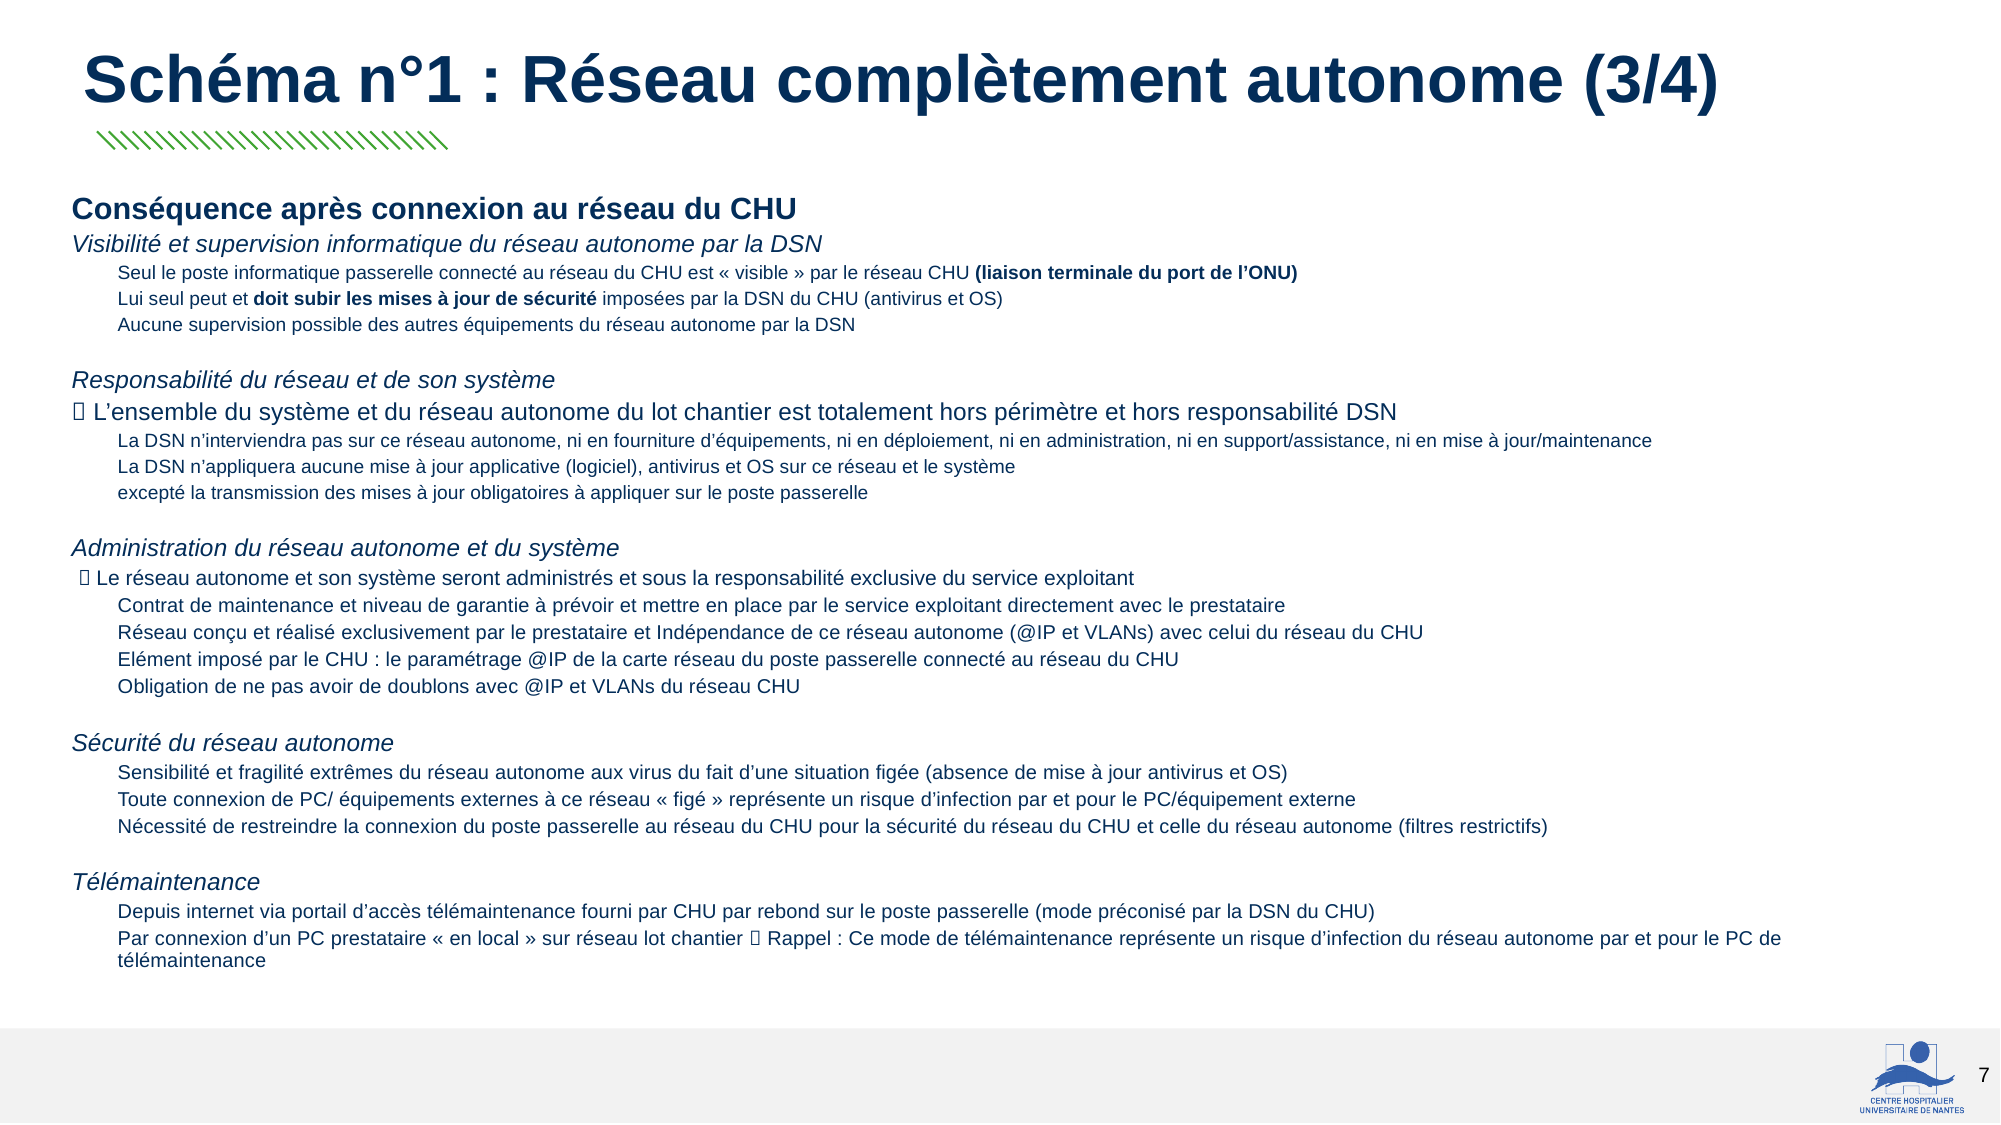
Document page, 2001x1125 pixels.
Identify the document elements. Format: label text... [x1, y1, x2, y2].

slide_number 7 [1554, 1044, 2000, 1105]
picture [1852, 1105, 1971, 1118]
list Conséquence après connexion au réseau du CHU Visibilité et supervision informatique du réseau autonome par la DSN Seul le poste informatique passerelle connecté au réseau du CHU est « visible » par le réseau CHU (liaison terminale du port de l’ONU) Lui seul peut et doit subir les mises à jour de sécurité imposées par la DSN du CHU (antivirus et OS) Aucune supervision possible des autres équipements du réseau autonome par la DSN Responsabilité du réseau et de son système  L’ensemble du système et du réseau autonome du lot chantier est totalement hors périmètre et hors responsabilité DSN La DSN n’interviendra pas sur ce réseau autonome, ni en fourniture d’équipements, ni en déploiement, ni en administration, ni en support/assistance, ni en mise à jour/maintenance La DSN n’appliquera aucune mise à jour applicative (logiciel), antivirus et OS sur ce réseau et le système excepté la transmission des mises à jour obligatoires à appliquer sur le poste passerelle Administration du réseau autonome et du système  Le réseau autonome et son système seront administrés et sous la responsabilité exclusive du service exploitant Contrat de maintenance et niveau de garantie à prévoir et mettre en place par le service exploitant directement avec le prestataire Réseau conçu et réalisé exclusivement par le prestataire et Indépendance de ce réseau autonome (@IP et VLANs) avec celui du réseau du CHU Elément imposé par le CHU : le paramétrage @IP de la carte réseau du poste passerelle connecté au réseau du CHU Obligation de ne pas avoir de doublons avec @IP et VLANs du réseau CHU Sécurité du réseau autonome Sensibilité et fragilité extrêmes du réseau autonome aux virus du fait d’une situation figée (absence de mise à jour antivirus et OS) Toute connexion de PC/ équipements externes à ce réseau « figé » représente un risque d’infection par et pour le PC/équipement externe Nécessité de restreindre la connexion du poste passerelle au réseau du CHU pour la sécurité du réseau du CHU et celle du réseau autonome (filtres restrictifs) Télémaintenance Depuis internet via portail d’accès télémaintenance fourni par CHU par rebond sur le poste passerelle (mode préconisé par la DSN du CHU) Par connexion d’un PC prestataire « en local » sur réseau lot chantier  Rappel : Ce mode de télémaintenance représente un risque d’infection du réseau autonome par et pour le PC de télémaintenance [56, 185, 1910, 990]
picture [1852, 1037, 1971, 1044]
title Schéma n°1 : Réseau complètement autonome (3/4) [69, 12, 1910, 150]
